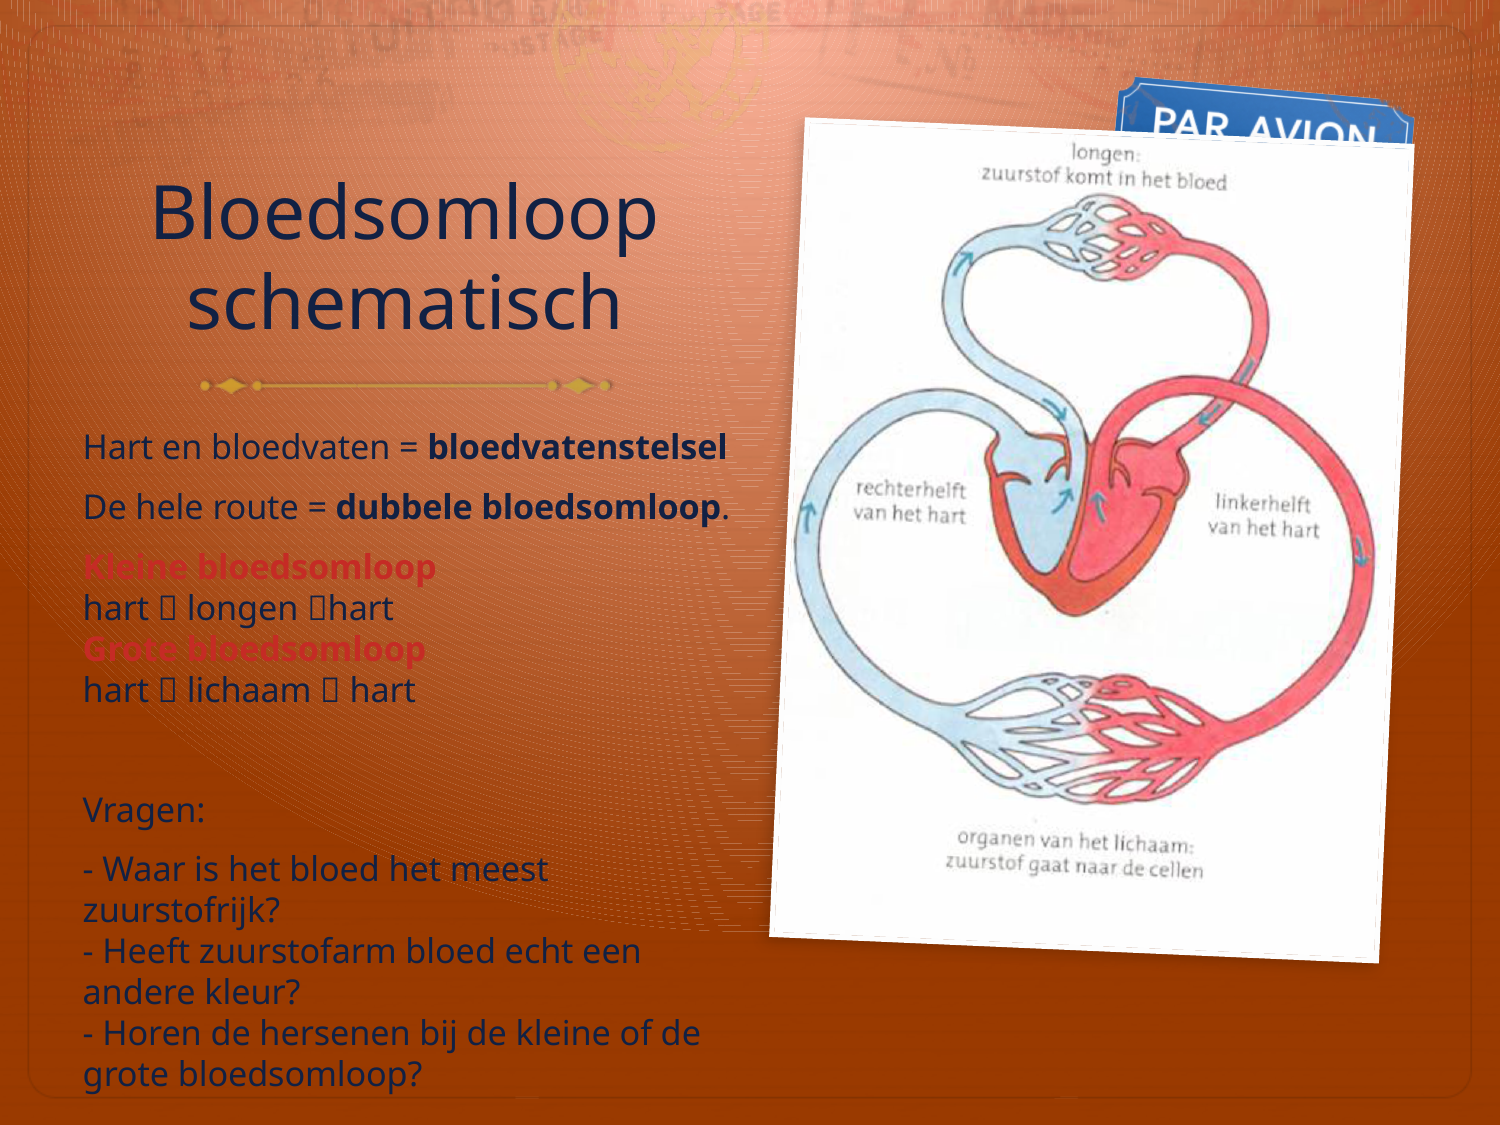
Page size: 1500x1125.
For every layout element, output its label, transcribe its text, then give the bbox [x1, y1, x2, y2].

picture [0, 0, 1500, 1125]
title Bloedsomloop schematisch [97, 71, 713, 352]
list Hart en bloedvaten = bloedvatenstelsel De hele route = dubbele bloedsomloop. Kleine bloedsomloop hart  longen hart Grote bloedsomloop hart  lichaam  hart Vragen: - Waar is het bloed het meest zuurstofrijk? - Heeft zuurstofarm bloed echt een andere kleur? - Horen de hersenen bij de kleine of de grote bloedsomloop? [67, 418, 747, 1110]
